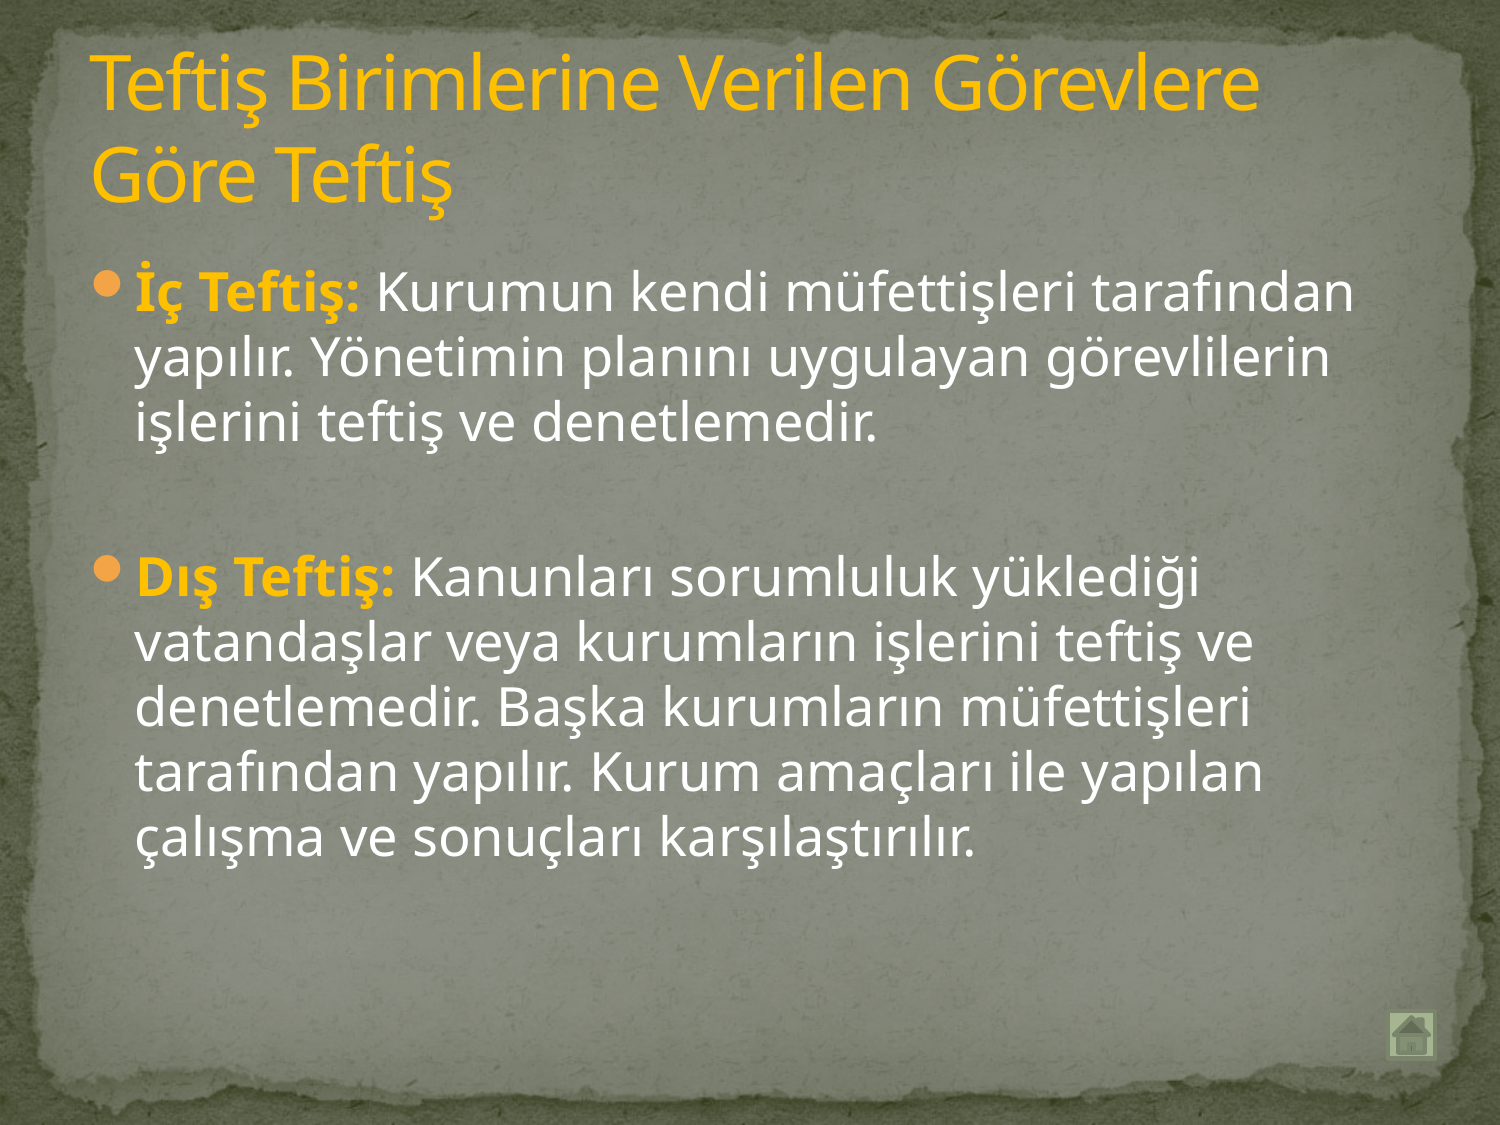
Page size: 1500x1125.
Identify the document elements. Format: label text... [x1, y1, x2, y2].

title Teftiş Birimlerine Verilen Görevlere Göre Teftiş [74, 24, 1425, 225]
text_box [1386, 1009, 1437, 1061]
list İç Teftiş: Kurumun kendi müfettişleri tarafından yapılır. Yönetimin planını uygulayan görevlilerin işlerini teftiş ve denetlemedir. Dış Teftiş: Kanunları sorumluluk yüklediği vatandaşlar veya kurumların işlerini teftiş ve denetlemedir. Başka kurumların müfettişleri tarafından yapılır. Kurum amaçları ile yapılan çalışma ve sonuçları karşılaştırılır. [75, 249, 1425, 1000]
